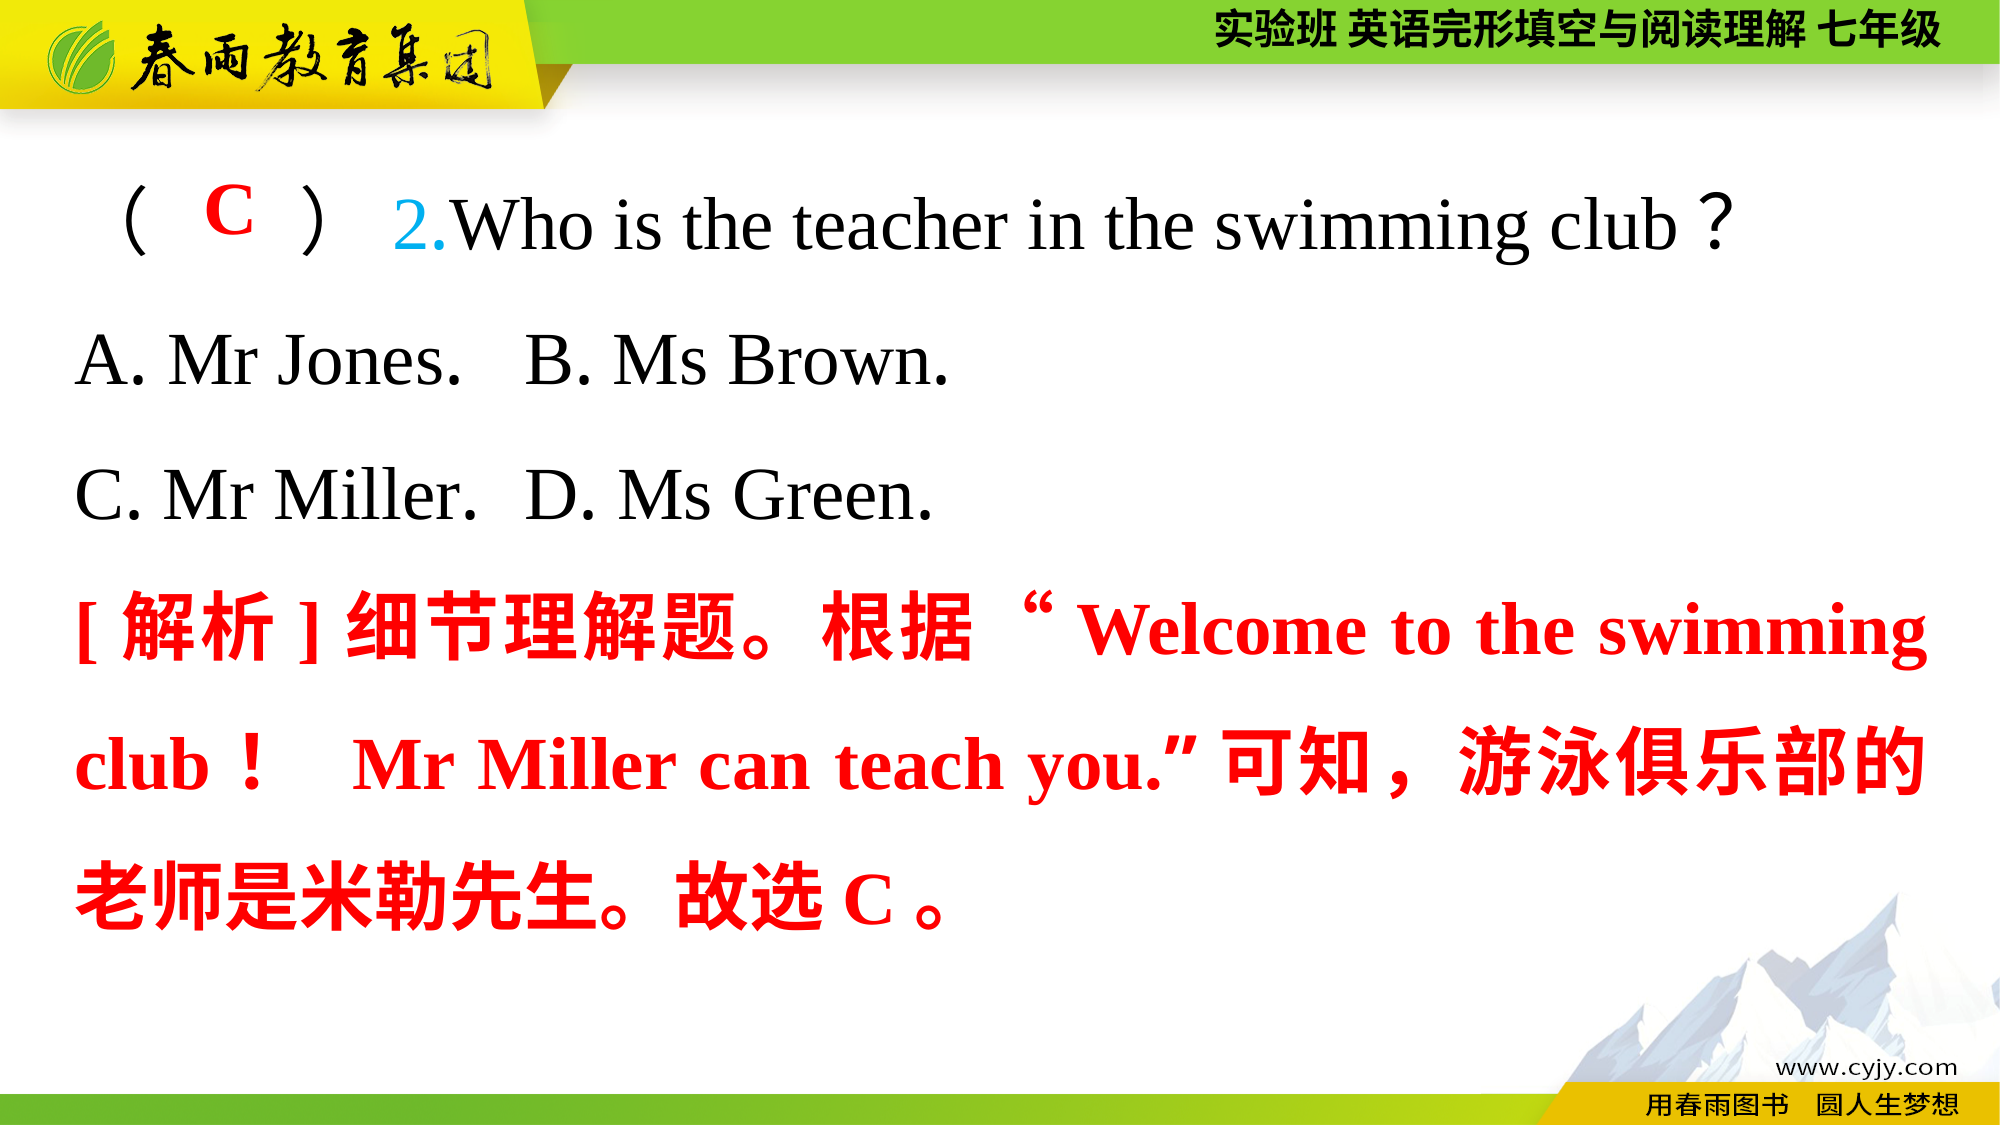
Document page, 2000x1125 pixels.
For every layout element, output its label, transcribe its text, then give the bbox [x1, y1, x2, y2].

text_box [解析]细节理解题。根据“Welcome to the swimming club！ Mr Miller can teach you.”可知，游泳俱乐部的老师是米勒先生。故选C。 [59, 527, 1944, 947]
list （ ）2.Who is the teacher in the swimming club？ A. Mr Jones. B. Ms Brown. C. Mr Miller. D. Ms Green. [59, 122, 1944, 527]
text_box C [188, 152, 273, 258]
picture [0, 0, 2000, 1125]
